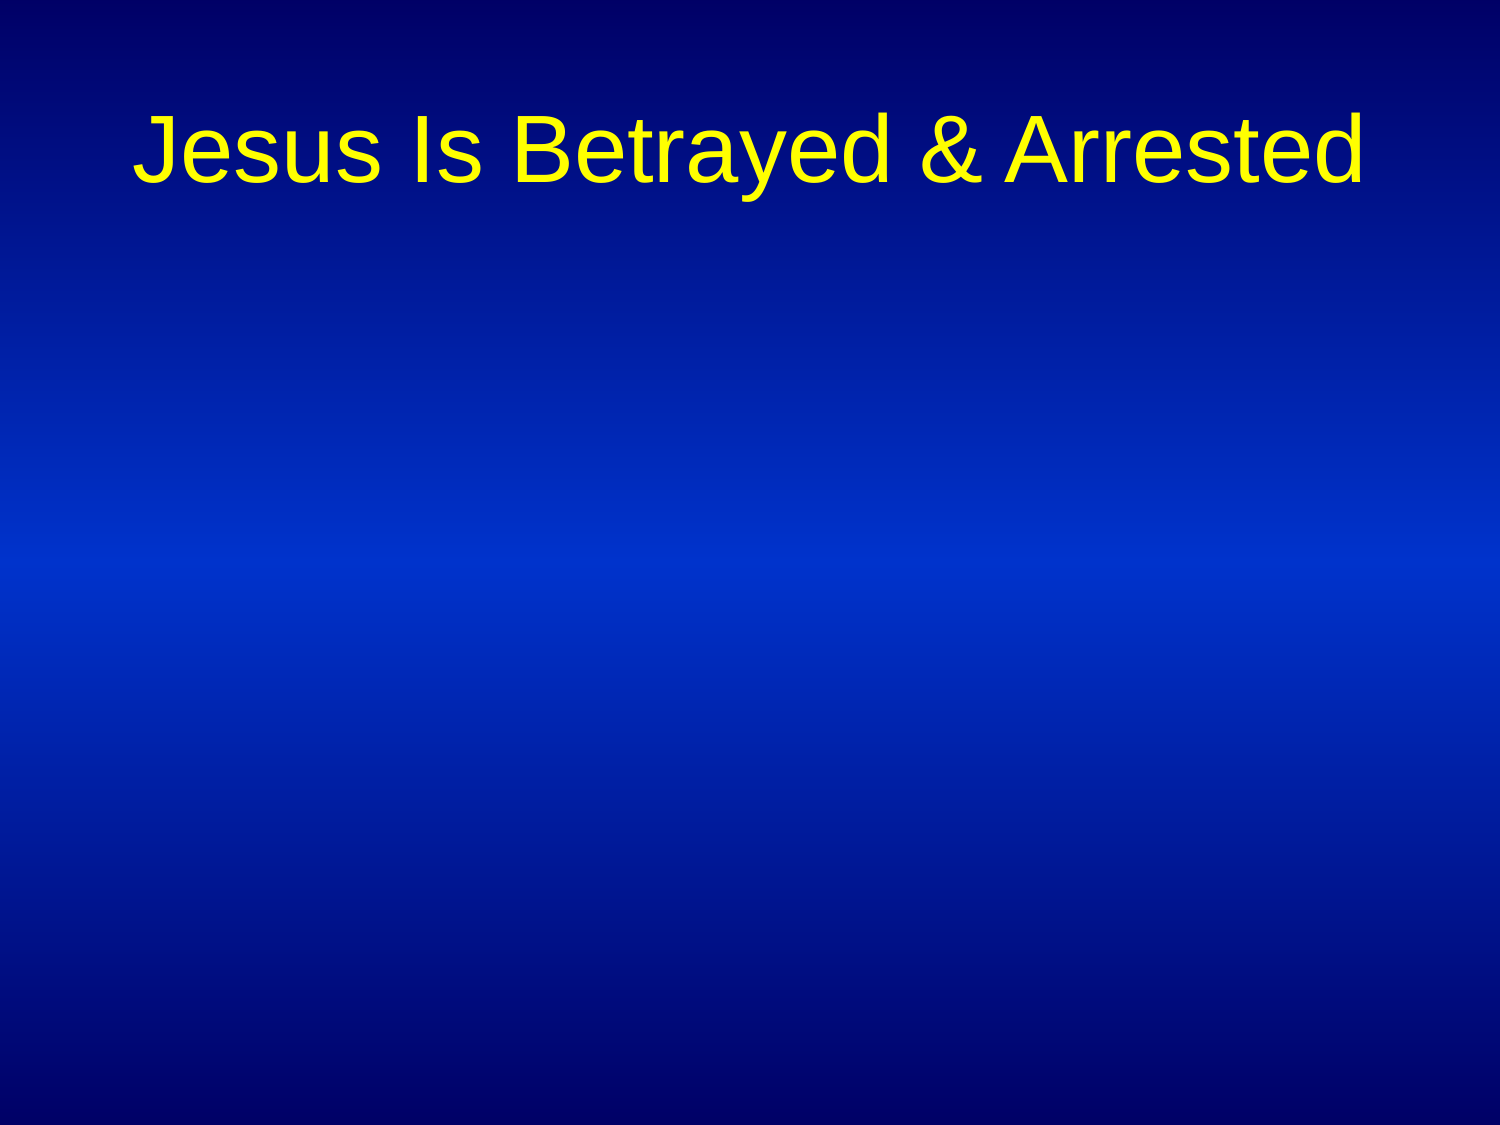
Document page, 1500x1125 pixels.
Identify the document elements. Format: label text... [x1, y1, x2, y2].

title Jesus Is Betrayed & Arrested [37, 50, 1463, 238]
